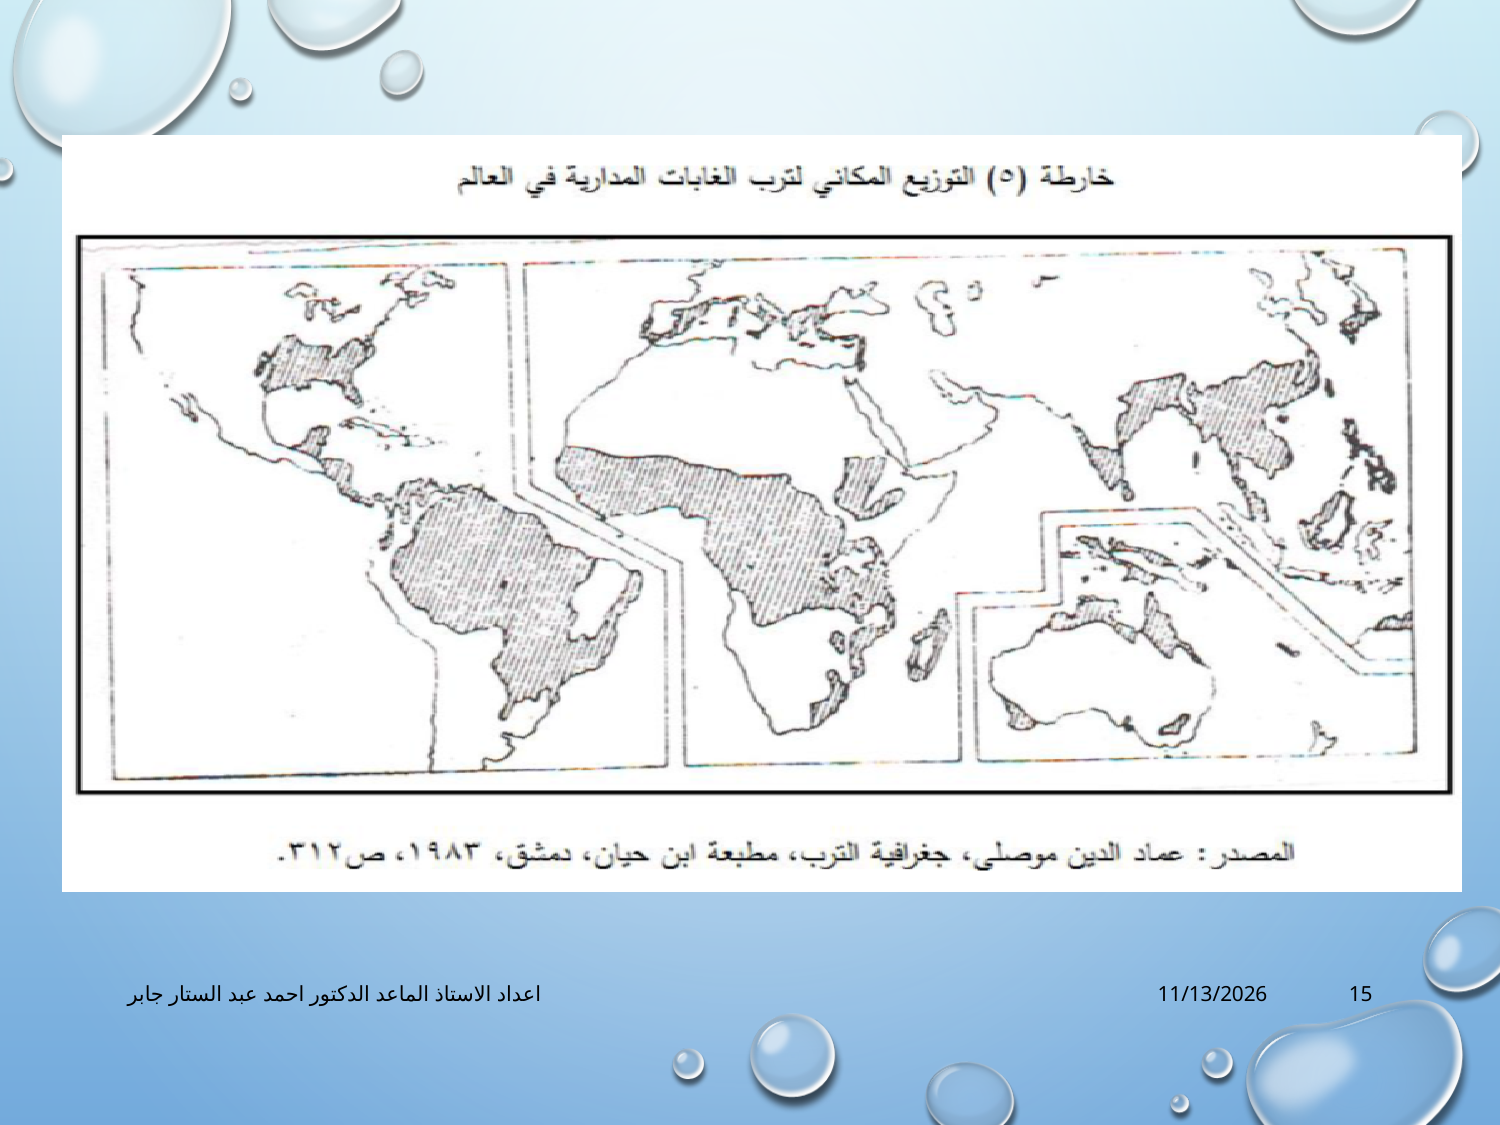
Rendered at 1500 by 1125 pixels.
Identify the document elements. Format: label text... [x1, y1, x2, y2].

picture [0, 0, 1500, 1125]
footer اعداد الاستاذ الماعد الدكتور احمد عبد الستار جابر [112, 965, 934, 1025]
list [61, 135, 1462, 892]
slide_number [944, 965, 1283, 1025]
slide_number 15 [1293, 965, 1388, 1025]
